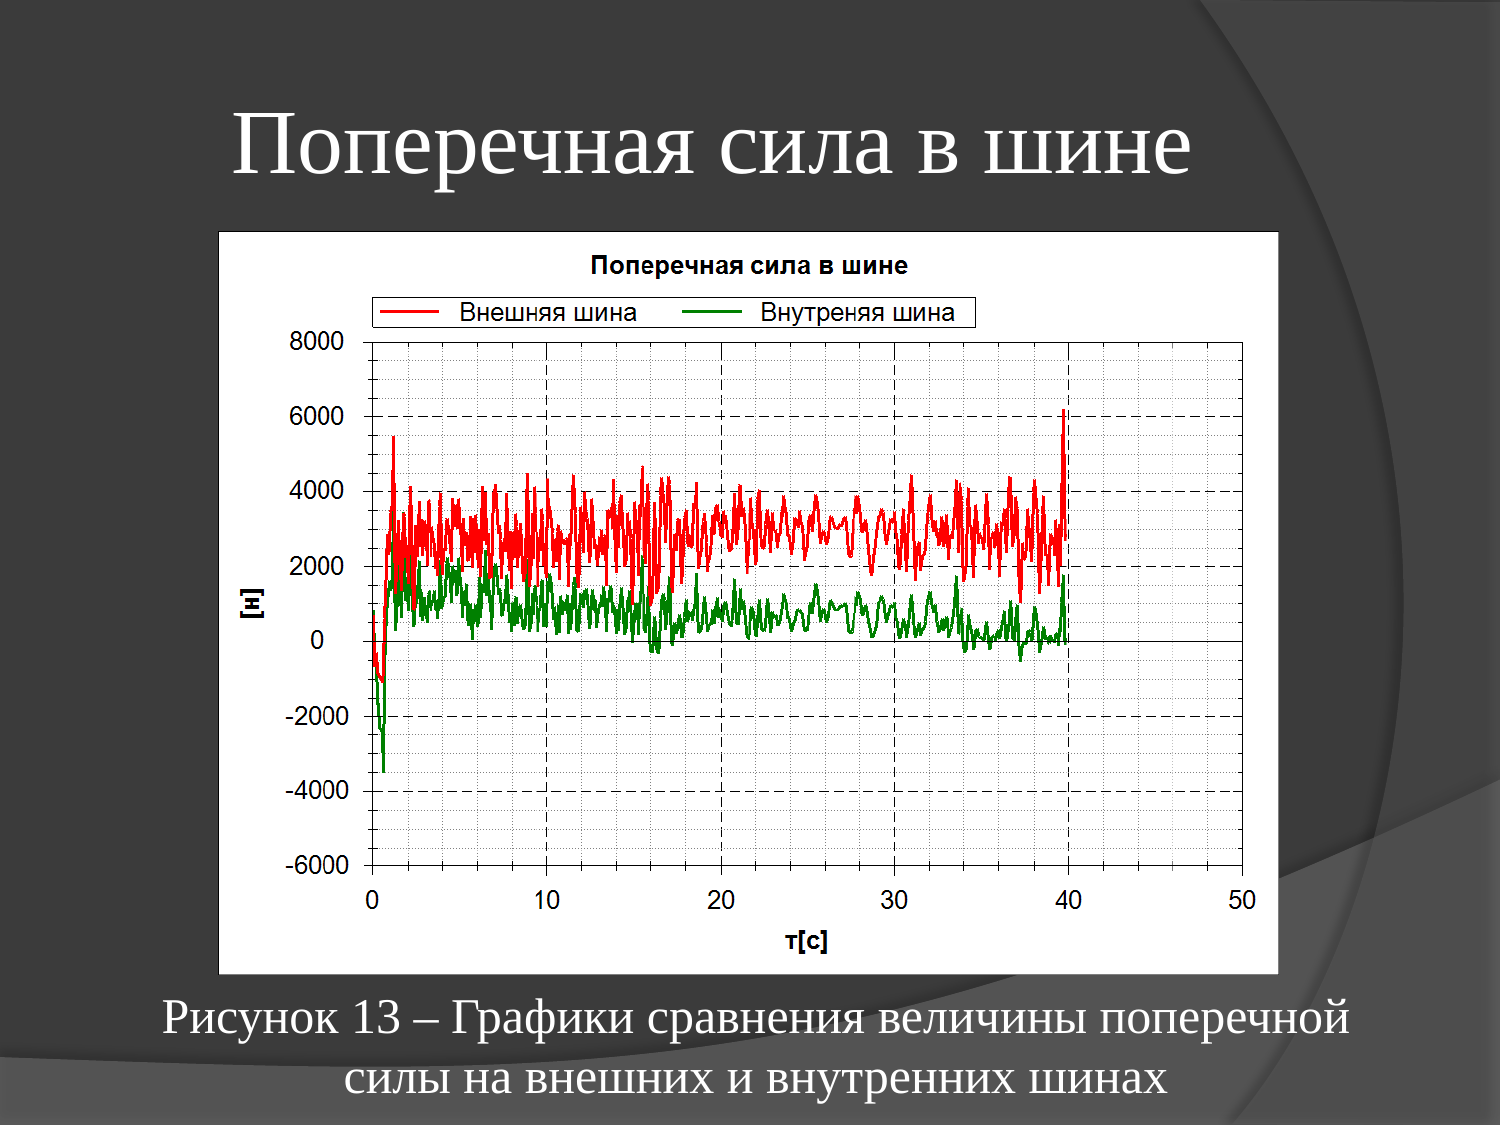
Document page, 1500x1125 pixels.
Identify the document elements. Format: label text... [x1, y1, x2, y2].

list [218, 231, 1279, 975]
title Поперечная сила в шине [100, 42, 1326, 231]
text_box Рисунок 13 – Графики сравнения величины поперечной силы на внешних и внутренних шинах [88, 975, 1424, 1111]
